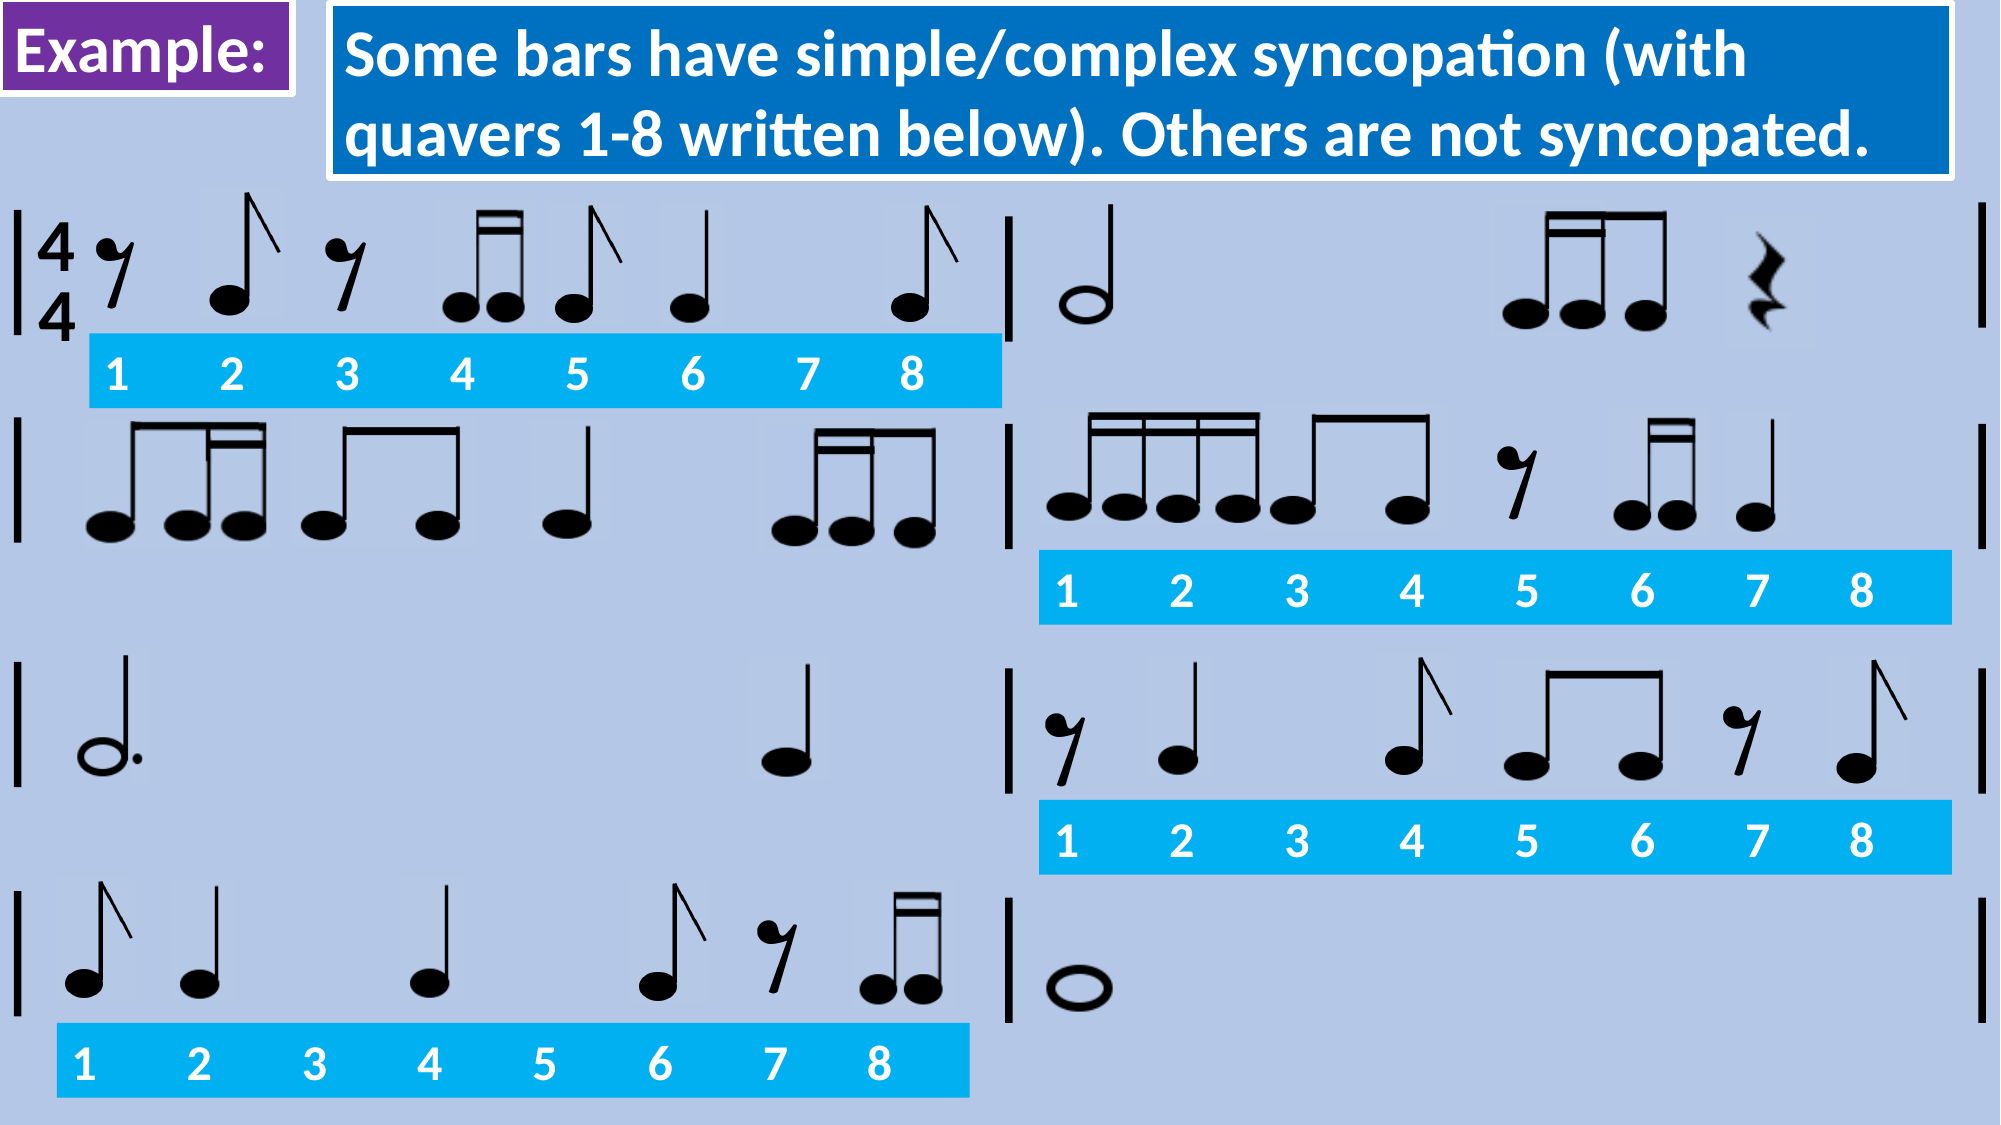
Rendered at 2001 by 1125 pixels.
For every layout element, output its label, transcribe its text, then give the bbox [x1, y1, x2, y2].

picture [749, 657, 830, 779]
picture [1726, 217, 1816, 348]
text_box 1 2 3 4 5 6 7 8 [1039, 799, 1952, 875]
picture [323, 236, 368, 315]
picture [1495, 661, 1680, 786]
text_box [1977, 667, 1987, 795]
picture [1043, 711, 1087, 790]
text_box 4 [23, 258, 106, 342]
picture [94, 236, 136, 312]
text_box [13, 890, 22, 1017]
text_box [1004, 423, 1014, 550]
picture [1608, 407, 1708, 535]
picture [630, 880, 709, 1003]
text_box [1004, 896, 1014, 1024]
text_box [13, 661, 22, 788]
text_box 4 [22, 189, 105, 273]
picture [1148, 655, 1213, 777]
text_box 1 2 3 4 5 6 7 8 [1039, 549, 1952, 625]
picture [170, 879, 234, 1001]
text_box 1 2 3 4 5 6 7 8 [56, 1022, 970, 1098]
picture [66, 648, 150, 785]
picture [530, 419, 611, 541]
text_box [13, 416, 22, 544]
picture [1048, 197, 1123, 333]
picture [400, 878, 464, 1000]
text_box [1004, 215, 1014, 343]
picture [1043, 962, 1119, 1015]
picture [546, 202, 625, 325]
picture [660, 203, 724, 325]
picture [292, 417, 477, 546]
text_box [1004, 667, 1014, 795]
text_box Example: [0, 0, 293, 94]
picture [437, 199, 536, 327]
text_box Some bars have simple/complex syncopation (with quavers 1-8 written below). Others are not syncopated. [329, 2, 1952, 178]
picture [758, 417, 945, 553]
picture [882, 201, 961, 325]
picture [1376, 654, 1455, 777]
picture [1726, 412, 1790, 534]
text_box [13, 209, 22, 336]
picture [1721, 704, 1763, 779]
text_box [1977, 201, 1987, 329]
picture [755, 918, 799, 997]
picture [1495, 444, 1539, 523]
picture [56, 877, 135, 1001]
picture [200, 189, 283, 319]
picture [84, 421, 271, 549]
text_box 1 2 3 4 5 6 7 8 [89, 333, 1003, 409]
picture [1039, 405, 1447, 530]
picture [1489, 200, 1676, 336]
text_box [1977, 896, 1987, 1024]
picture [1827, 656, 1910, 786]
text_box [1977, 423, 1987, 550]
picture [854, 881, 954, 1009]
